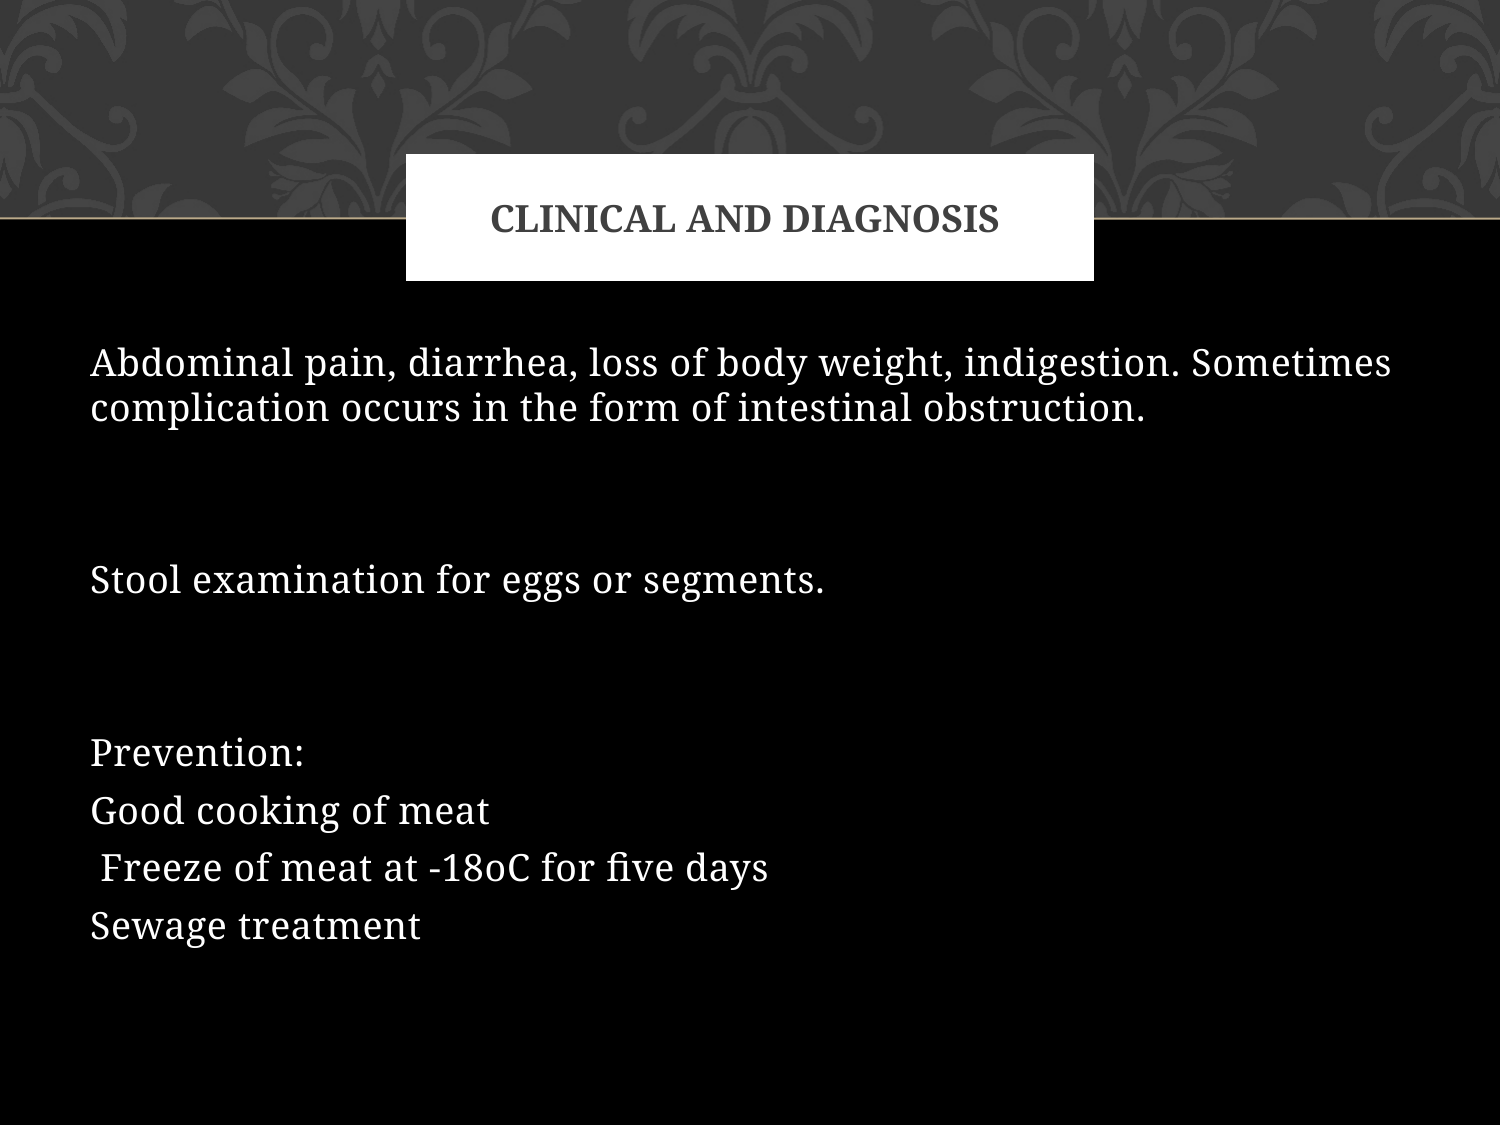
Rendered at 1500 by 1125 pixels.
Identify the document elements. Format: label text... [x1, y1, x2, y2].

list Abdominal pain, diarrhea, loss of body weight, indigestion. Sometimes complication occurs in the form of intestinal obstruction. Stool examination for eggs or segments. Prevention: Good cooking of meat Freeze of meat at -18oC for five days Sewage treatment [75, 331, 1425, 1000]
title Clinical and Diagnosis [406, 154, 1094, 281]
